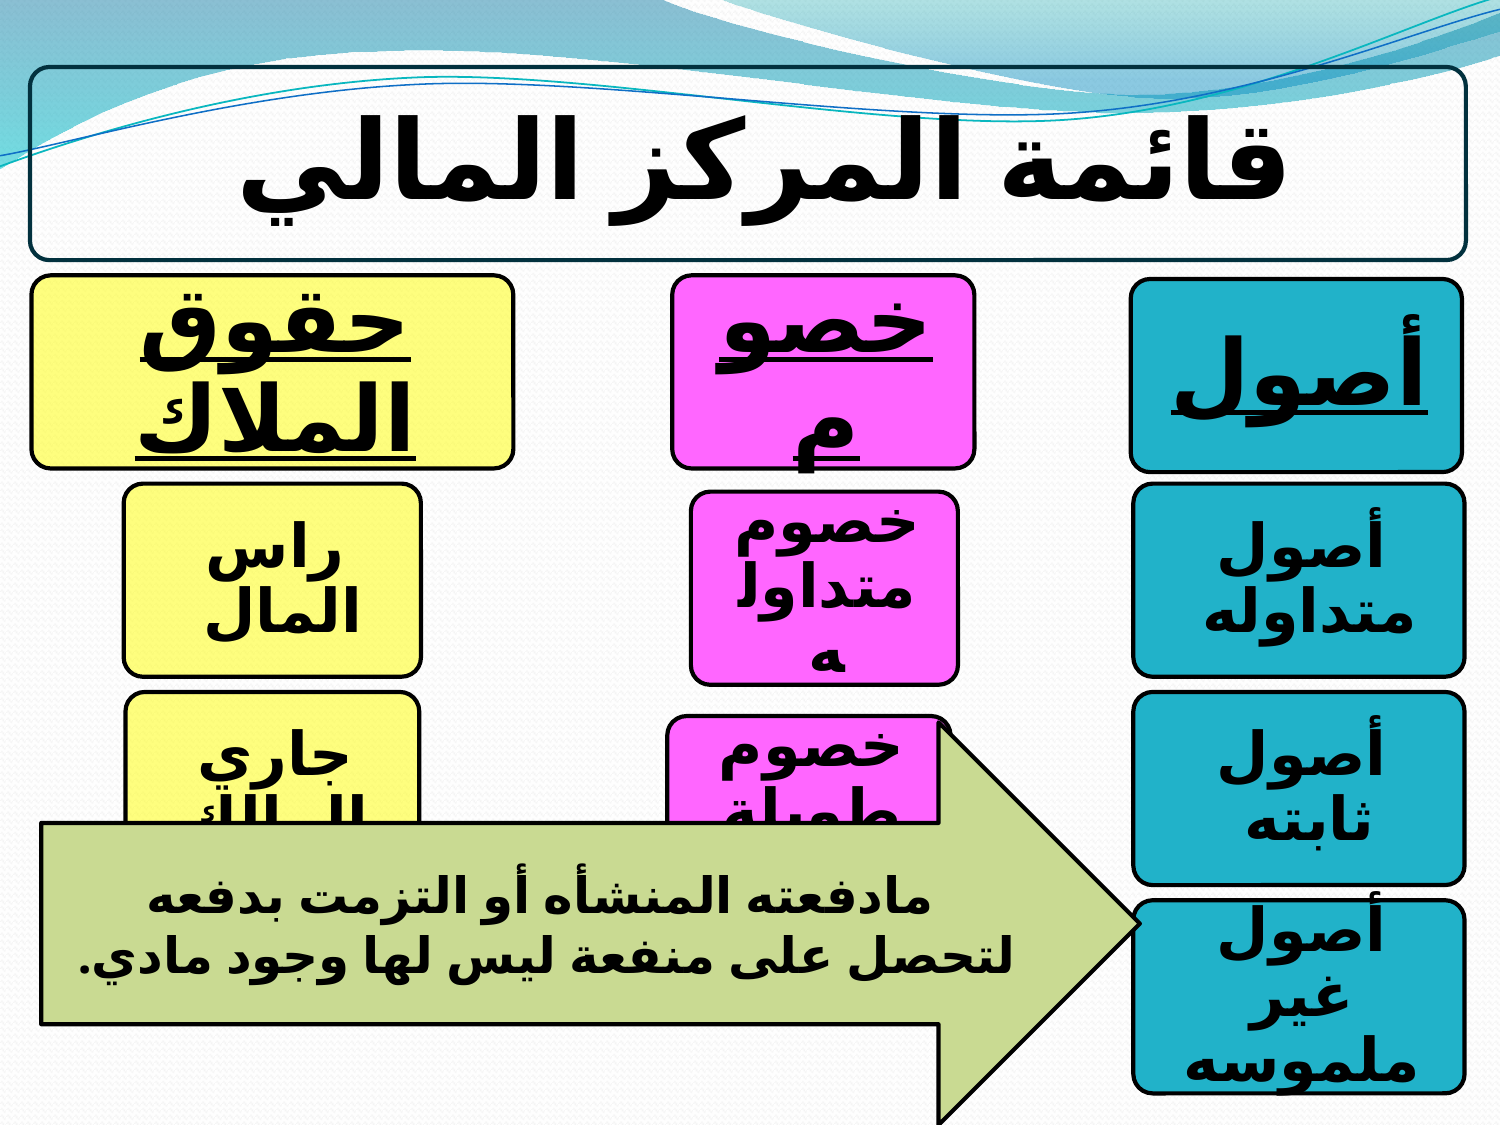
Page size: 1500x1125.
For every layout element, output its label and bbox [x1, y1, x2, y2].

text_box [29, 66, 1467, 1095]
text_box [936, 1106, 961, 1125]
